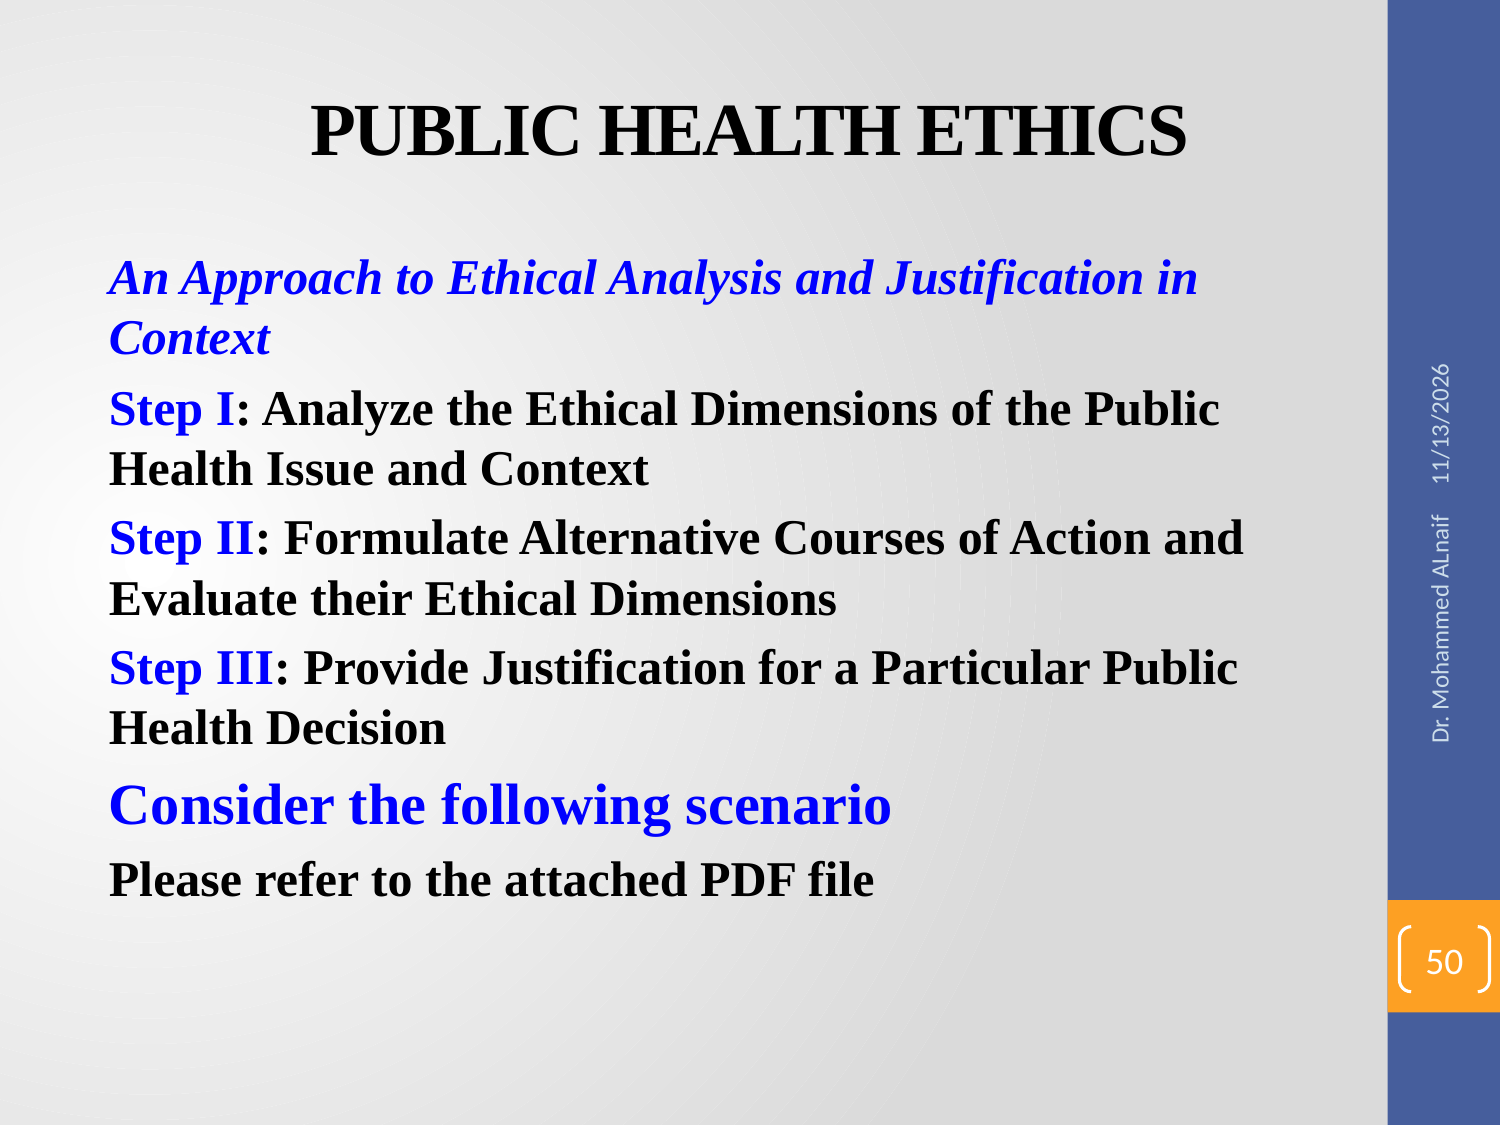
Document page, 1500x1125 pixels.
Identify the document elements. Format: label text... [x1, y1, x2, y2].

footer Dr. Mohammed ALnaif [1408, 500, 1469, 889]
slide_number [1408, 100, 1469, 500]
list An Approach to Ethical Analysis and Justification in Context Step I: Analyze the Ethical Dimensions of the Public Health Issue and Context Step II: Formulate Alternative Courses of Action and Evaluate their Ethical Dimensions Step III: Provide Justification for a Particular Public Health Decision Consider the following scenario Please refer to the attached PDF file [75, 237, 1363, 1088]
slide_number 50 [1397, 925, 1492, 994]
title PUBLIC HEALTH ETHICS [75, 37, 1425, 213]
